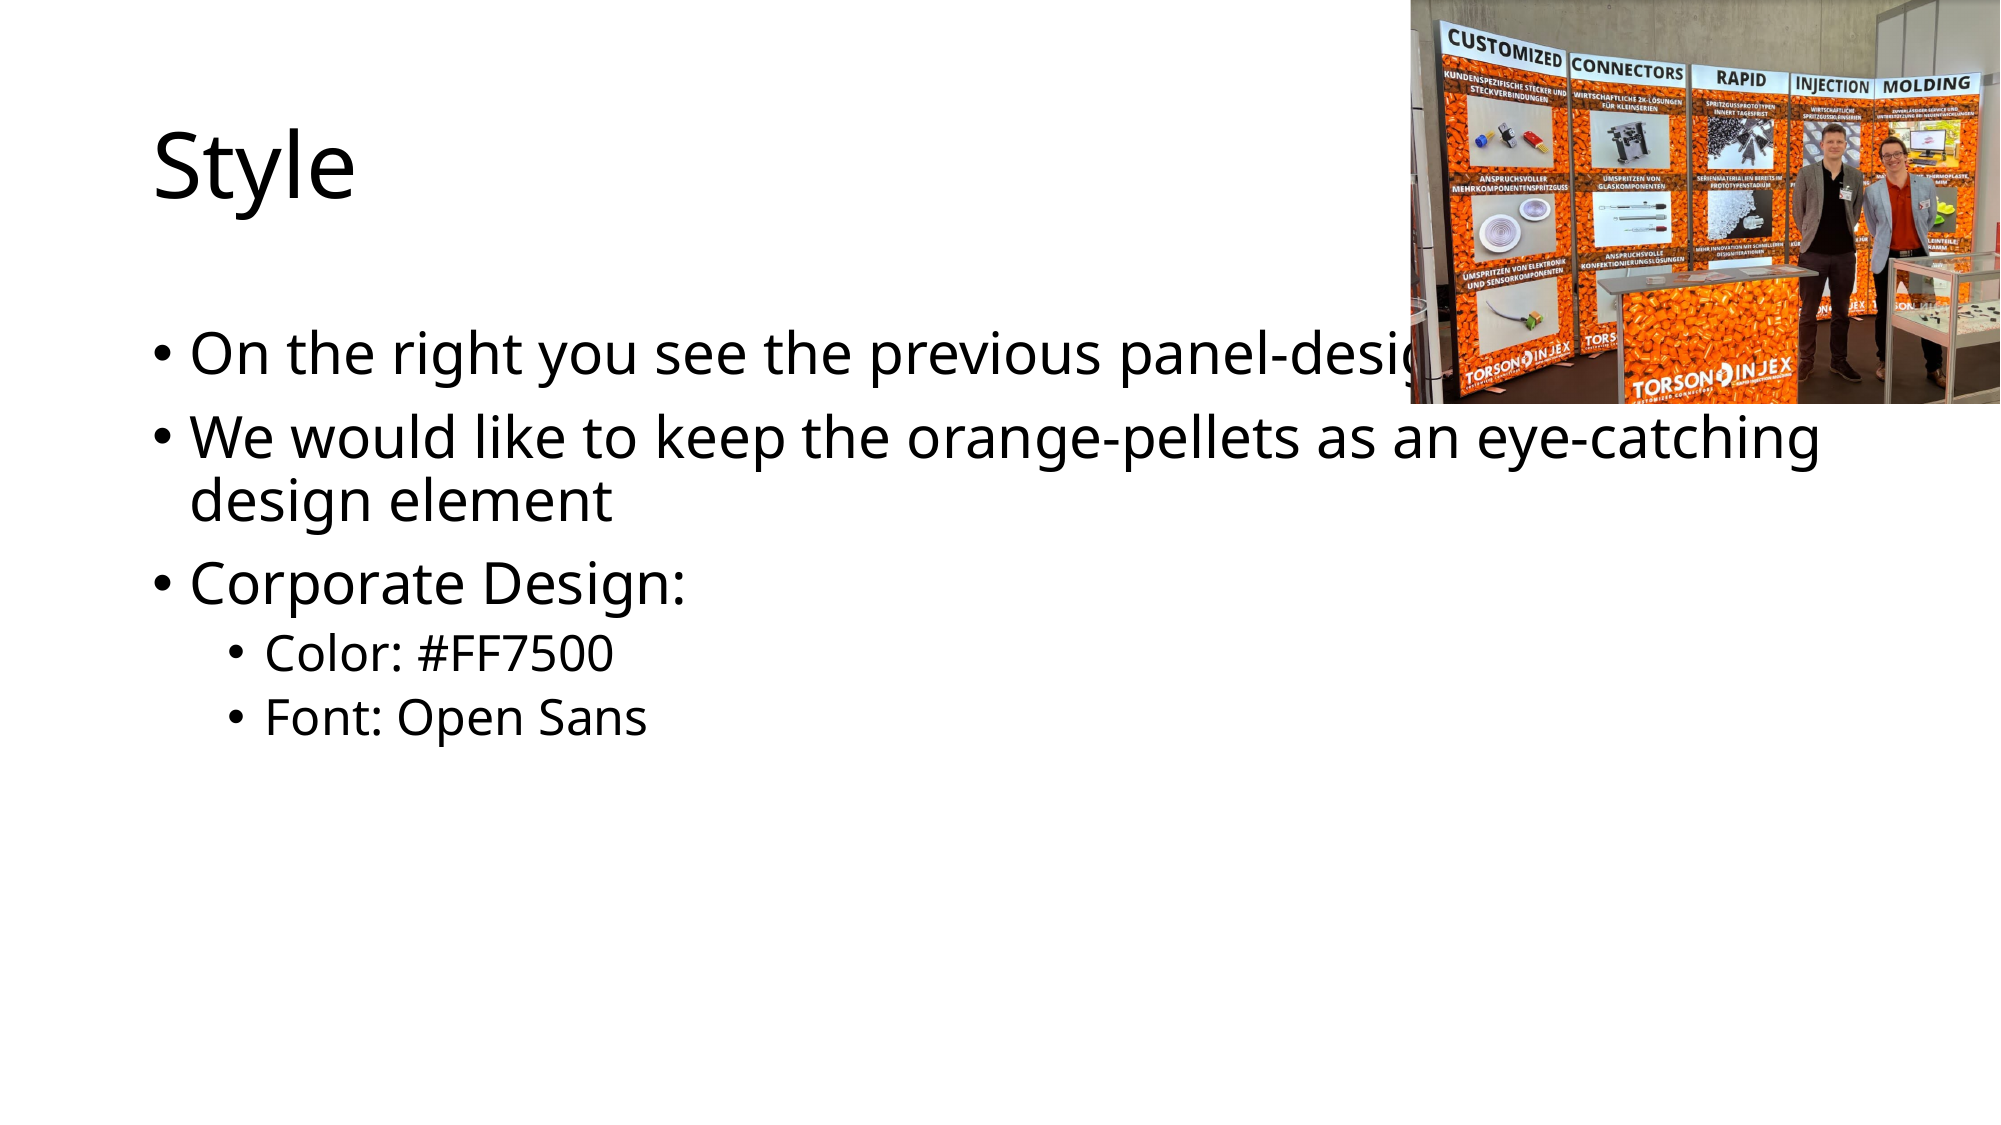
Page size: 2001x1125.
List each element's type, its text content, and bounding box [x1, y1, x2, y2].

title Style [137, 59, 1410, 278]
picture [1410, 0, 2000, 404]
list On the right you see the previous panel-designs We would like to keep the orange-pellets as an eye-catching design element Corporate Design: Color: #FF7500 Font: Open Sans [137, 316, 1863, 1014]
